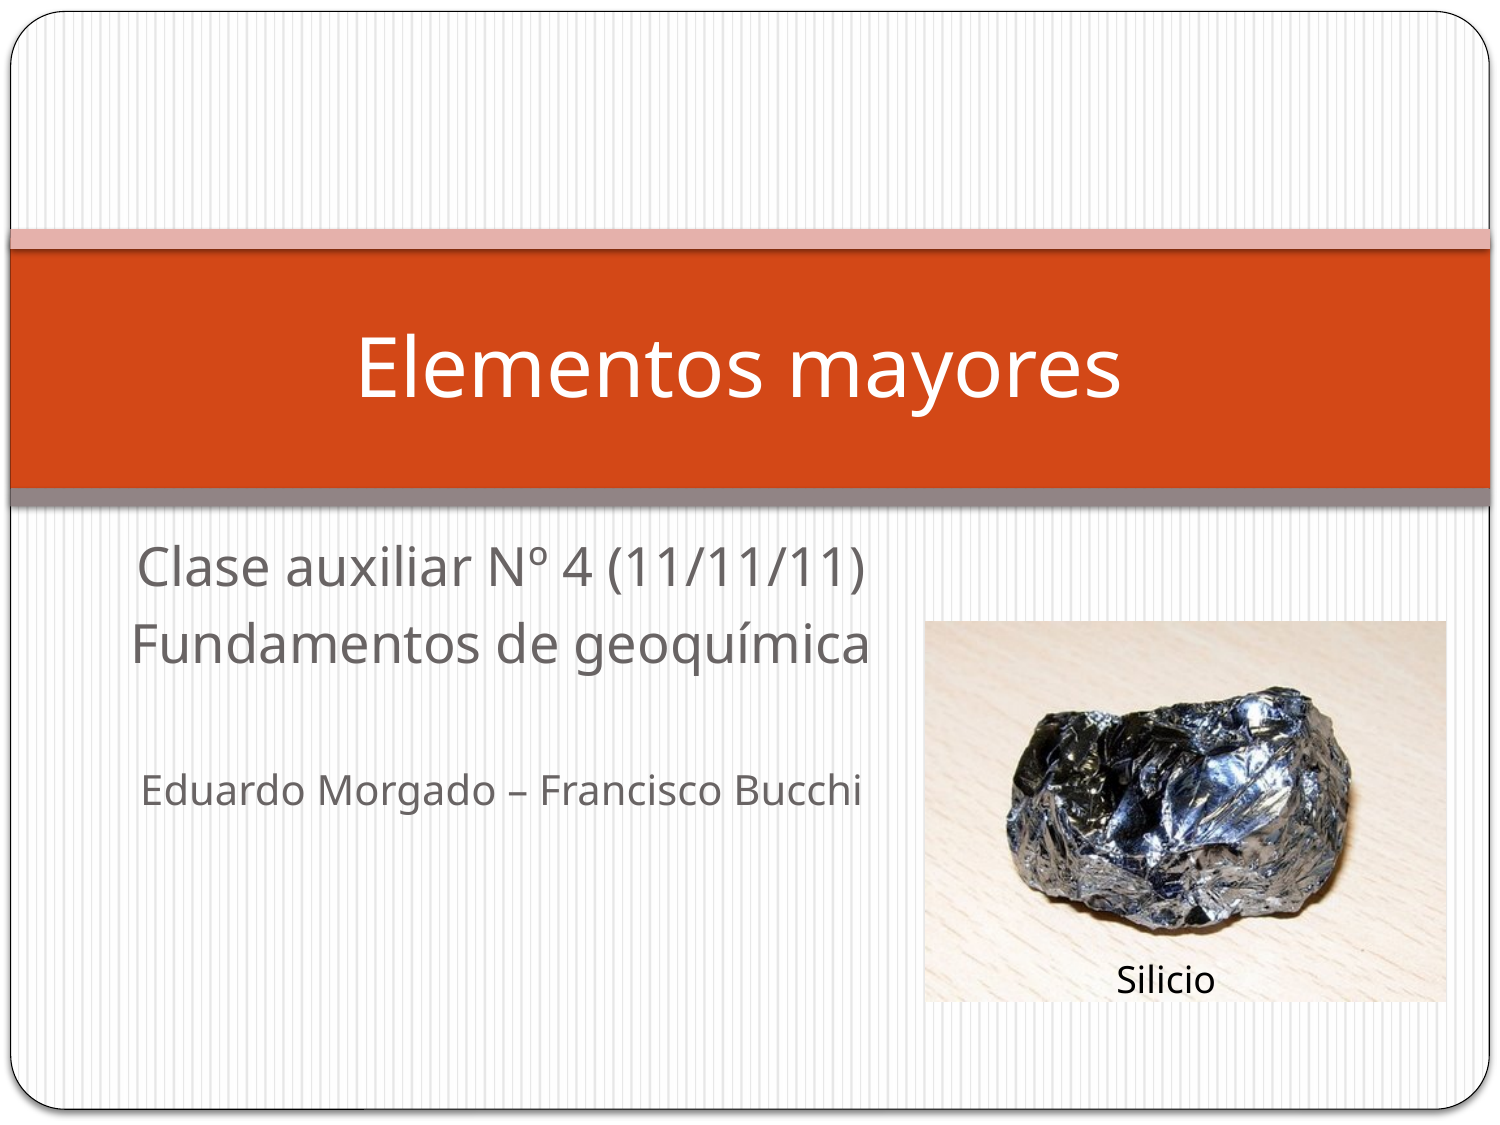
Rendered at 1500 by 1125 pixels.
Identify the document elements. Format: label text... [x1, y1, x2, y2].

subtitle Clase auxiliar Nº 4 (11/11/11) Fundamentos de geoquímica Eduardo Morgado – Francisco Bucchi [0, 525, 1027, 1020]
picture [925, 620, 1446, 1002]
title Elementos mayores [75, 247, 1425, 489]
